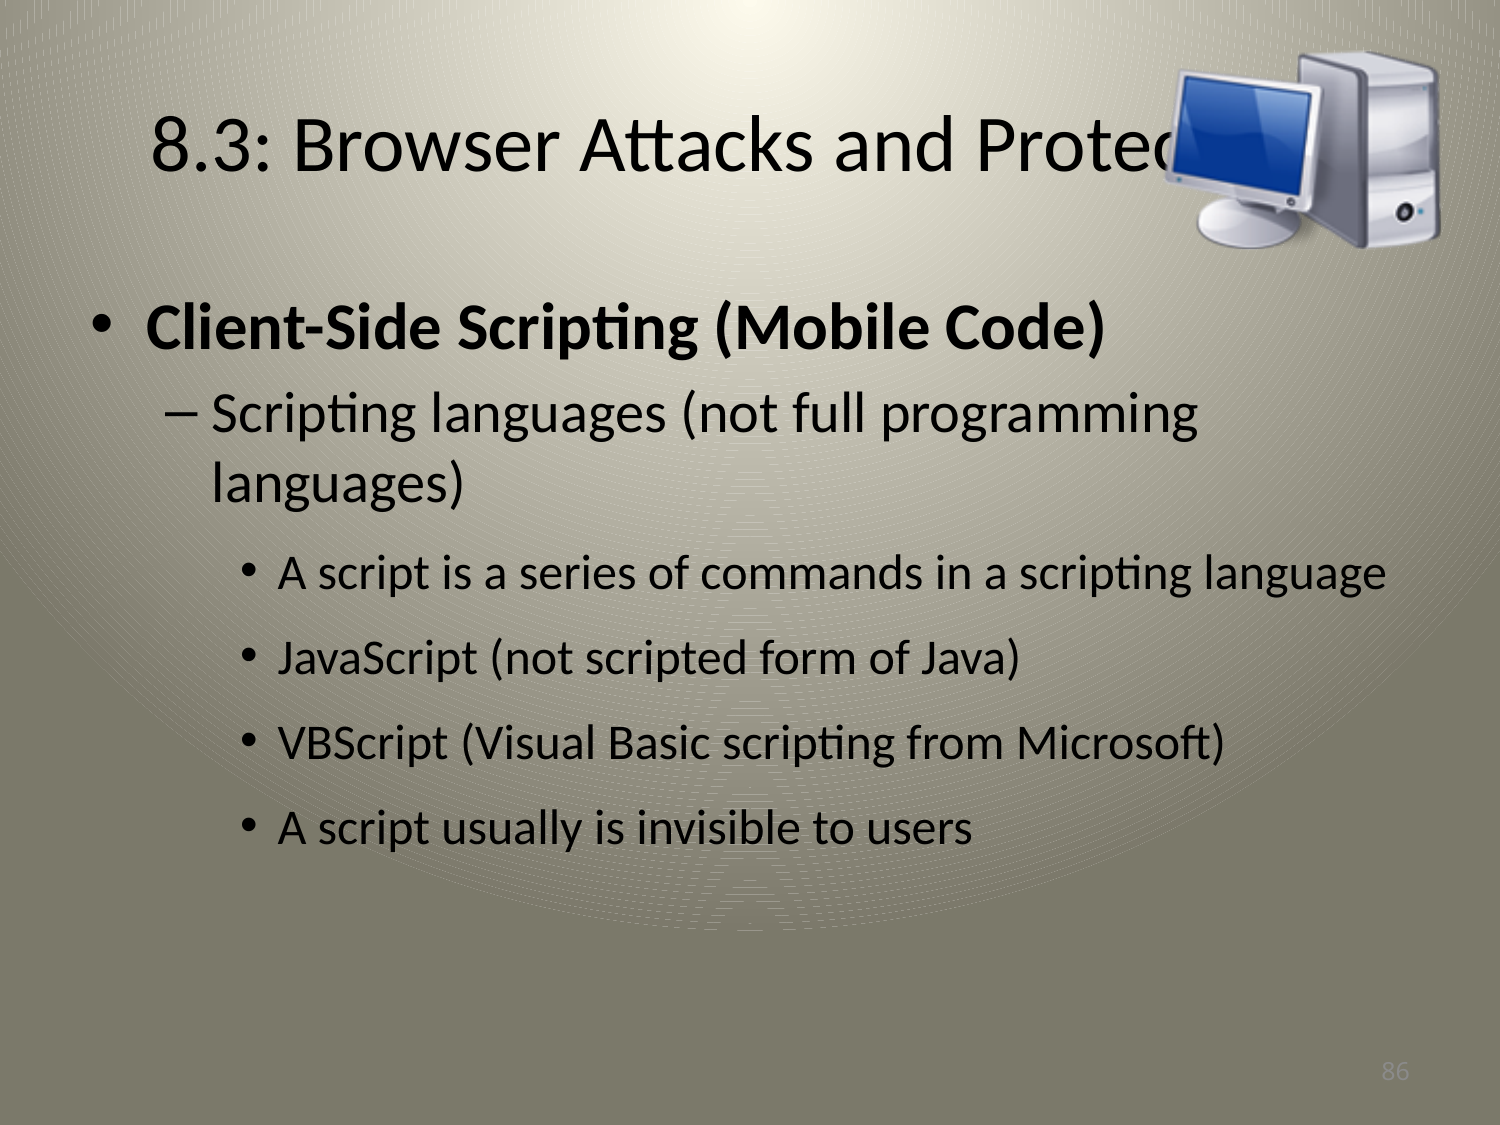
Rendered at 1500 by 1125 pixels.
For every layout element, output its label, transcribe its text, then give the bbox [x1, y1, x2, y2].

title 8.3: Browser Attacks and Protections [75, 45, 1144, 233]
picture [1149, 0, 1463, 315]
list Client-Side Scripting (Mobile Code) Scripting languages (not full programming languages) A script is a series of commands in a scripting language JavaScript (not scripted form of Java) VBScript (Visual Basic scripting from Microsoft) A script usually is invisible to users [75, 275, 1425, 986]
slide_number 86 [1074, 1042, 1425, 1103]
